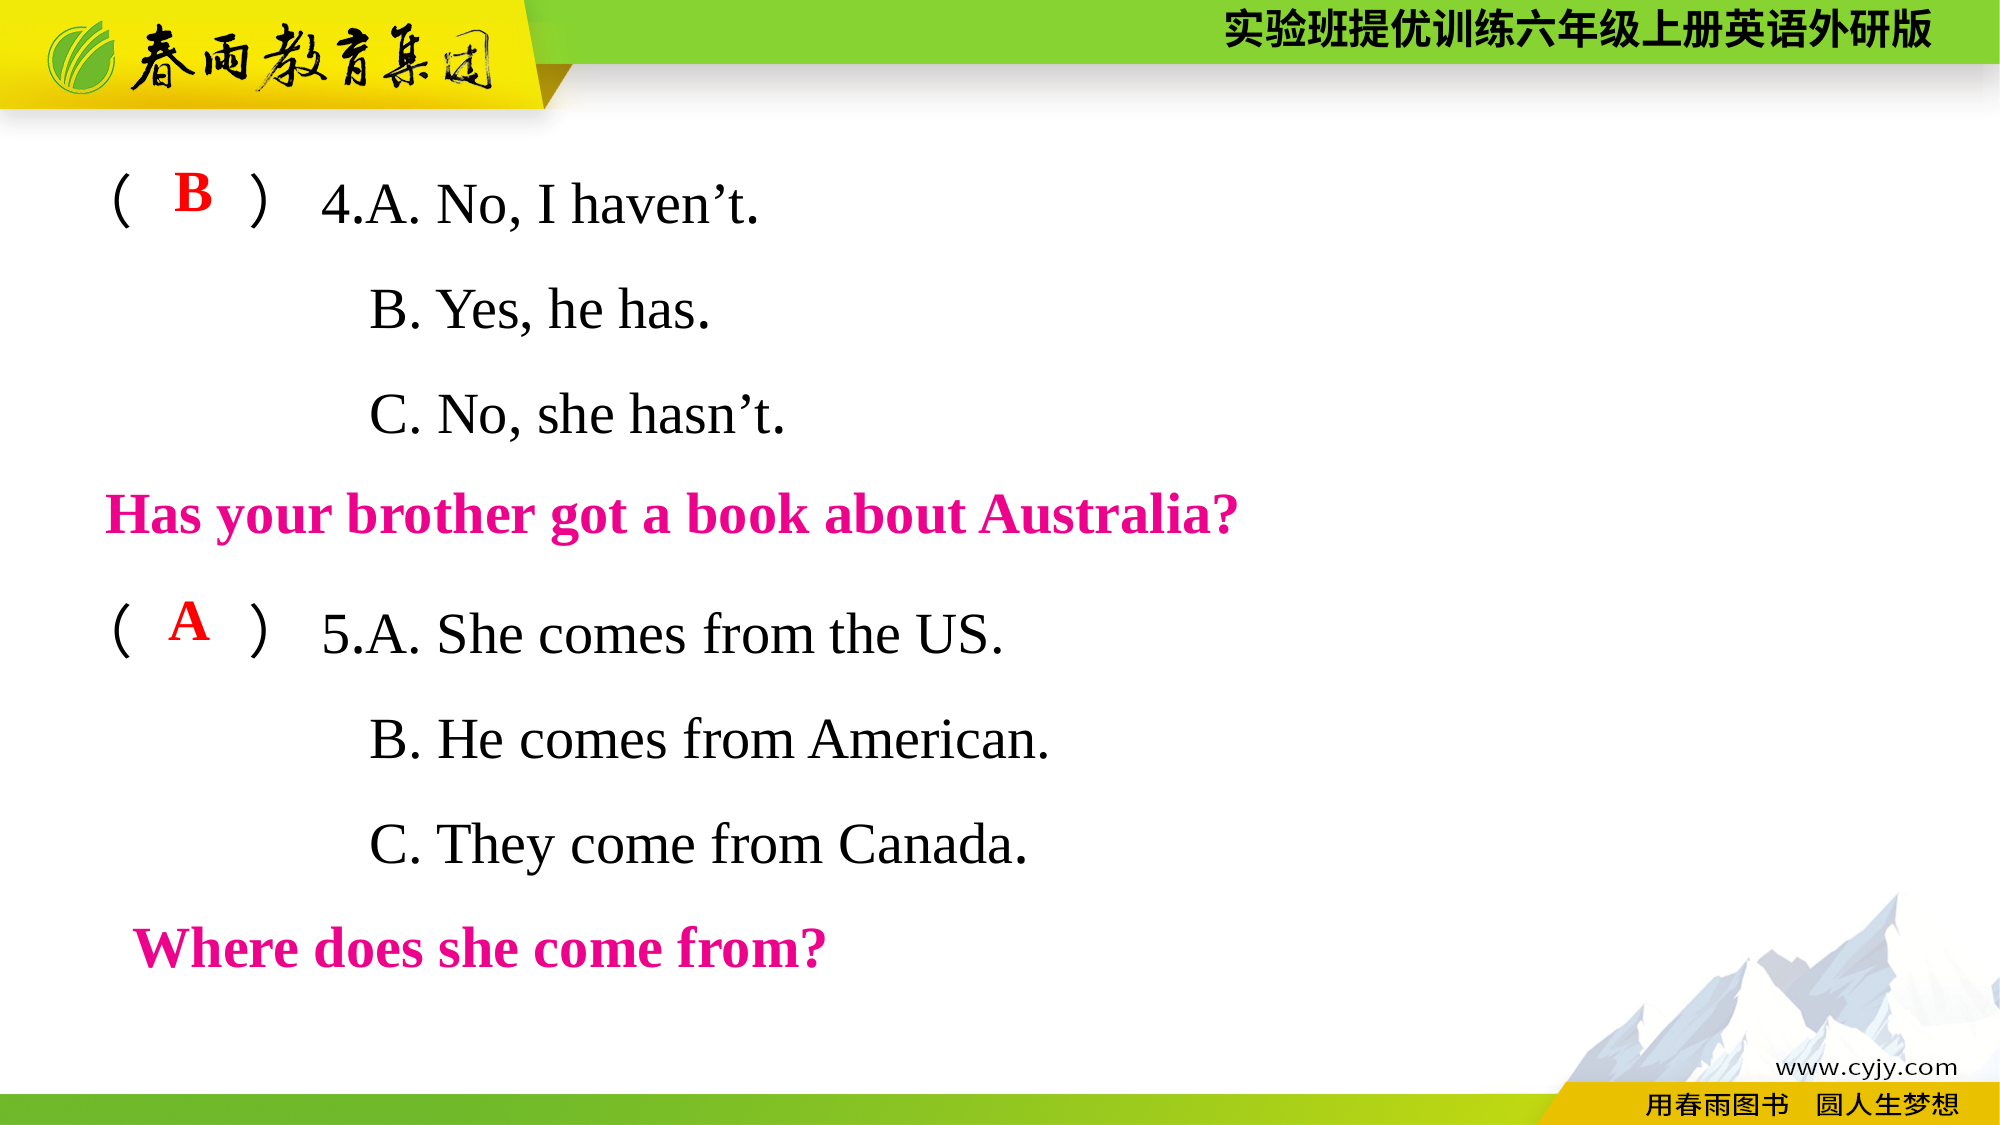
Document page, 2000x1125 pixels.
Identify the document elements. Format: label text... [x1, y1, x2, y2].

text_box Has your brother got a book about Australia? [90, 432, 1347, 552]
text_box Where does she come from? [117, 866, 845, 987]
picture [0, 0, 2000, 1125]
text_box （ ）5.A. She comes from the US. B. He comes from American. C. They come from Canada. [59, 552, 1944, 883]
text_box B [160, 145, 244, 231]
list （ ）4.A. No, I haven’t. B. Yes, he has. C. No, she hasn’t. [59, 122, 1944, 443]
text_box A [153, 574, 226, 660]
